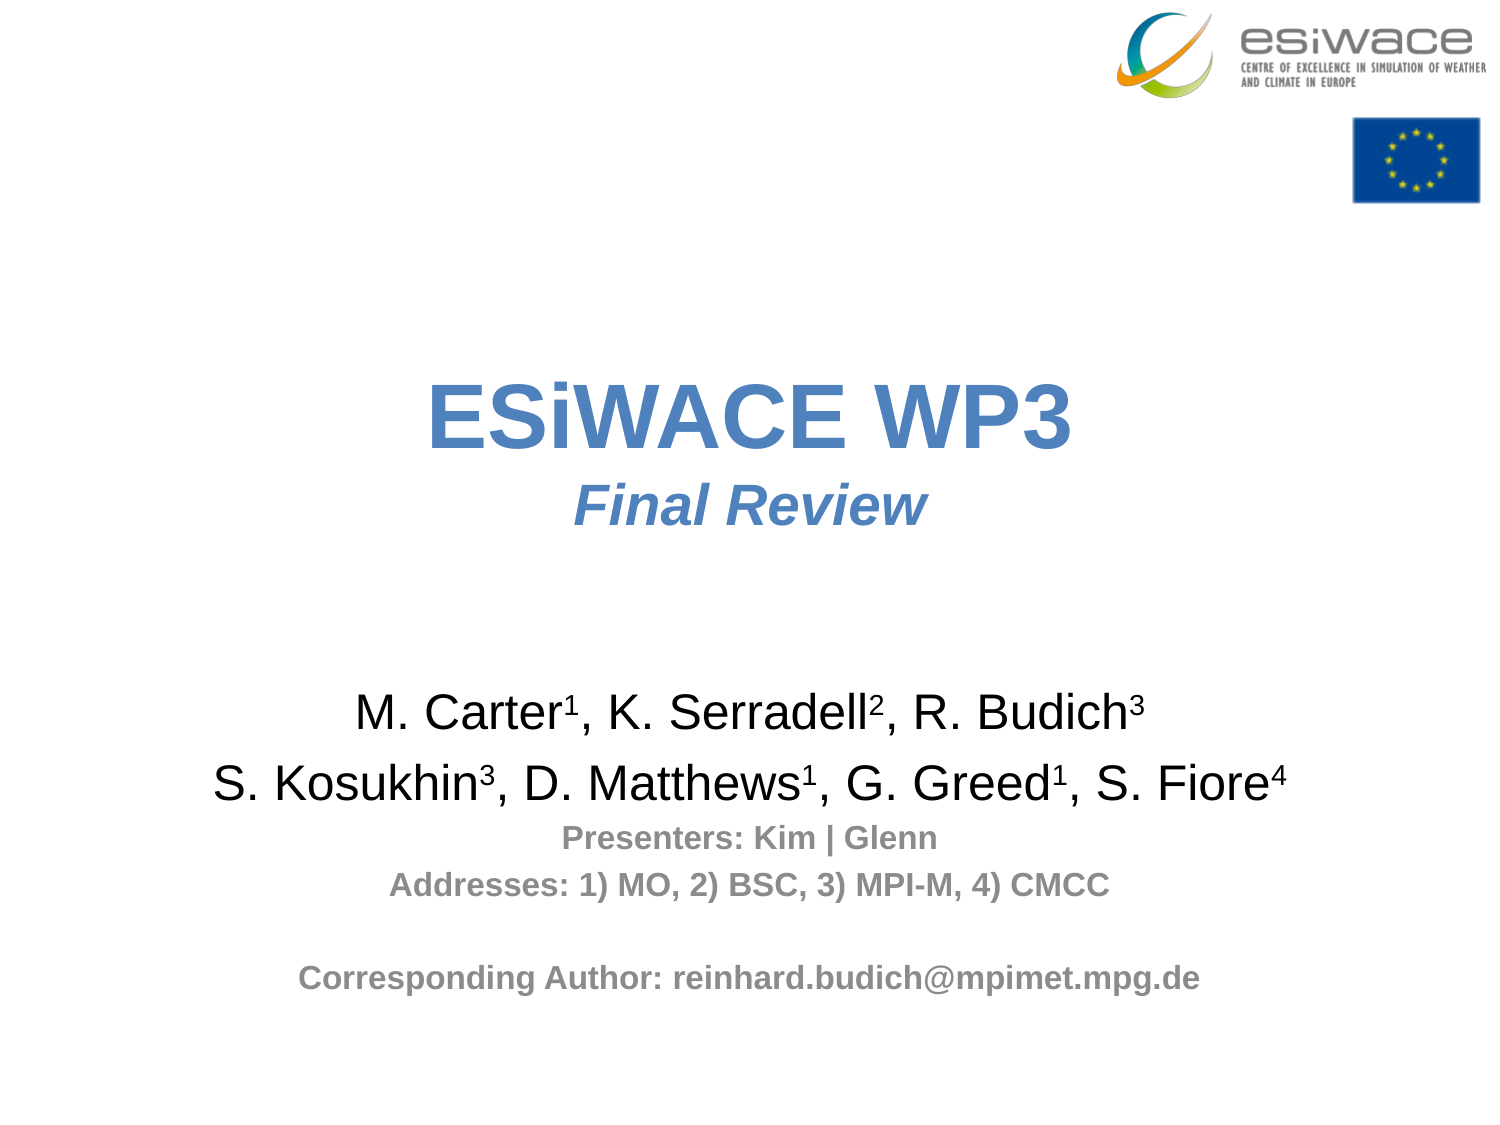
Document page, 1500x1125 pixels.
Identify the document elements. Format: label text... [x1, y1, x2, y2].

subtitle M. Carter1, K. Serradell2, R. Budich3 S. Kosukhin3, D. Matthews1, G. Greed1, S. Fiore4 Presenters: Kim | Glenn Addresses: 1) MO, 2) BSC, 3) MPI-M, 4) CMCC Corresponding Author: reinhard.budich@mpimet.mpg.de [159, 633, 1341, 1043]
title ESiWACE WP3 Final Review [112, 302, 1388, 591]
picture [1351, 116, 1483, 206]
picture [1111, 11, 1486, 101]
